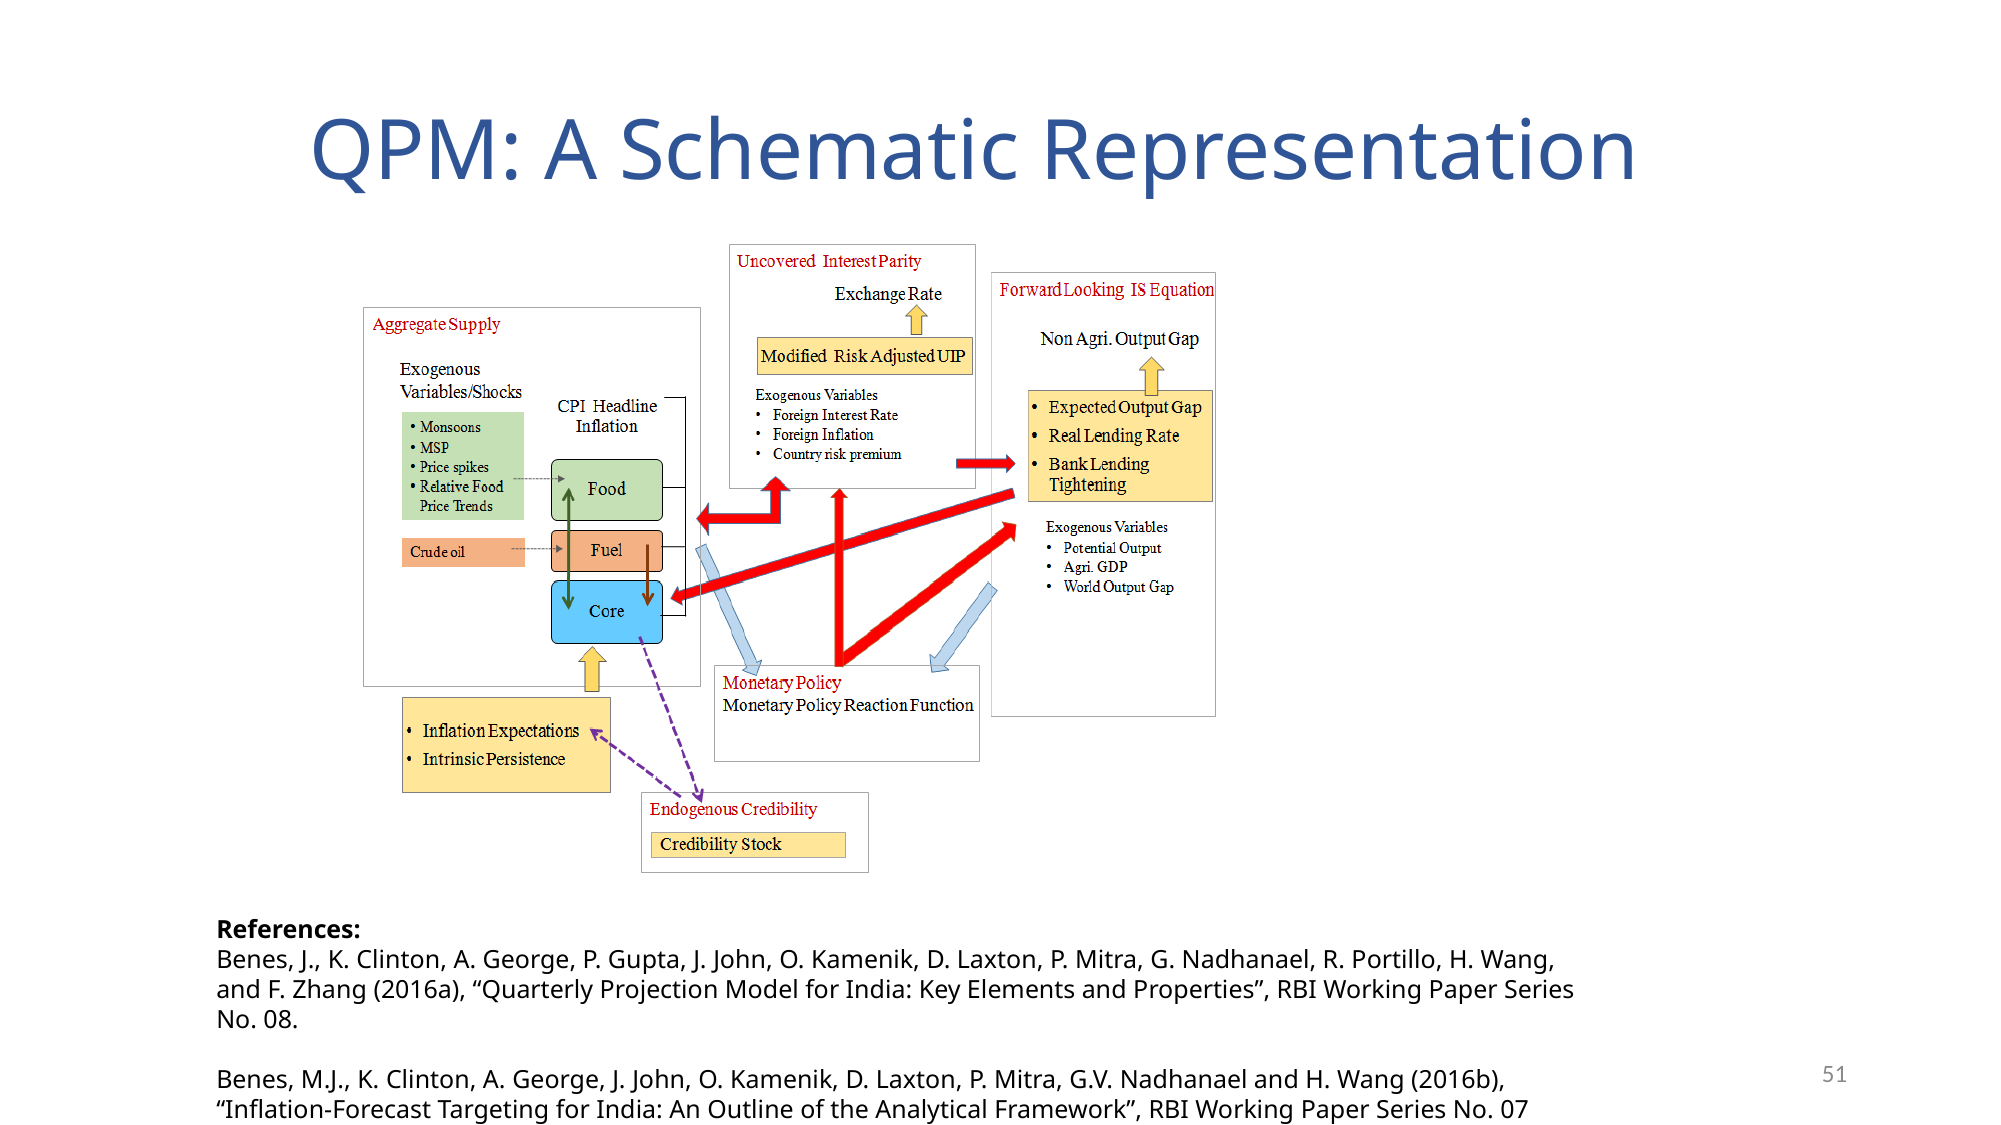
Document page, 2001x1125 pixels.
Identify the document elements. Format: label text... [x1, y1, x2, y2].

text_box References: Benes, J., K. Clinton, A. George, P. Gupta, J. John, O. Kamenik, D. Laxton, P. Mitra, G. Nadhanael, R. Portillo, H. Wang, and F. Zhang (2016a), “Quarterly Projection Model for India: Key Elements and Properties”, RBI Working Paper Series No. 08. Benes, M.J., K. Clinton, A. George, J. John, O. Kamenik, D. Laxton, P. Mitra, G.V. Nadhanael and H. Wang (2016b), “Inflation-Forecast Targeting for India: An Outline of the Analytical Framework”, RBI Working Paper Series No. 07 [201, 906, 1618, 1125]
slide_number 51 [1412, 1042, 1863, 1103]
picture [361, 242, 1226, 875]
title QPM: A Schematic Representation [285, 94, 1686, 211]
